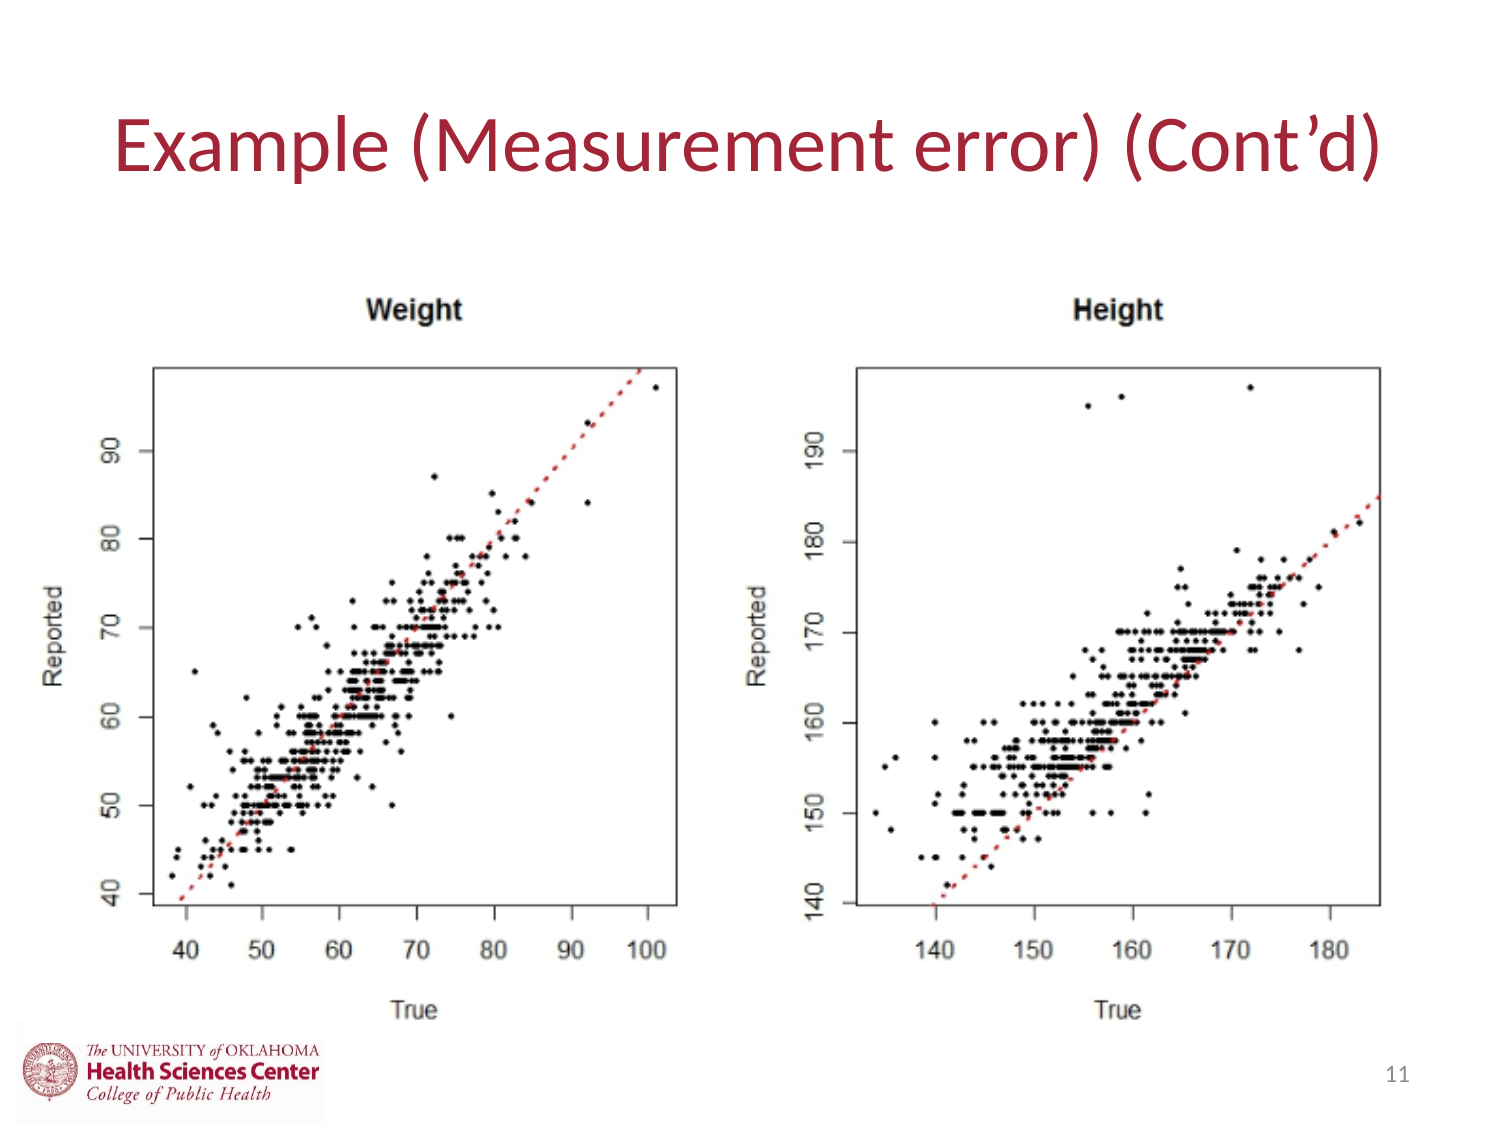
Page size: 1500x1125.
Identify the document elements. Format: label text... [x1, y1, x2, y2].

title Example (Measurement error) (Cont’d) [75, 45, 1425, 211]
picture [15, 1022, 325, 1125]
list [24, 212, 1426, 1043]
slide_number 11 [1074, 1051, 1425, 1103]
